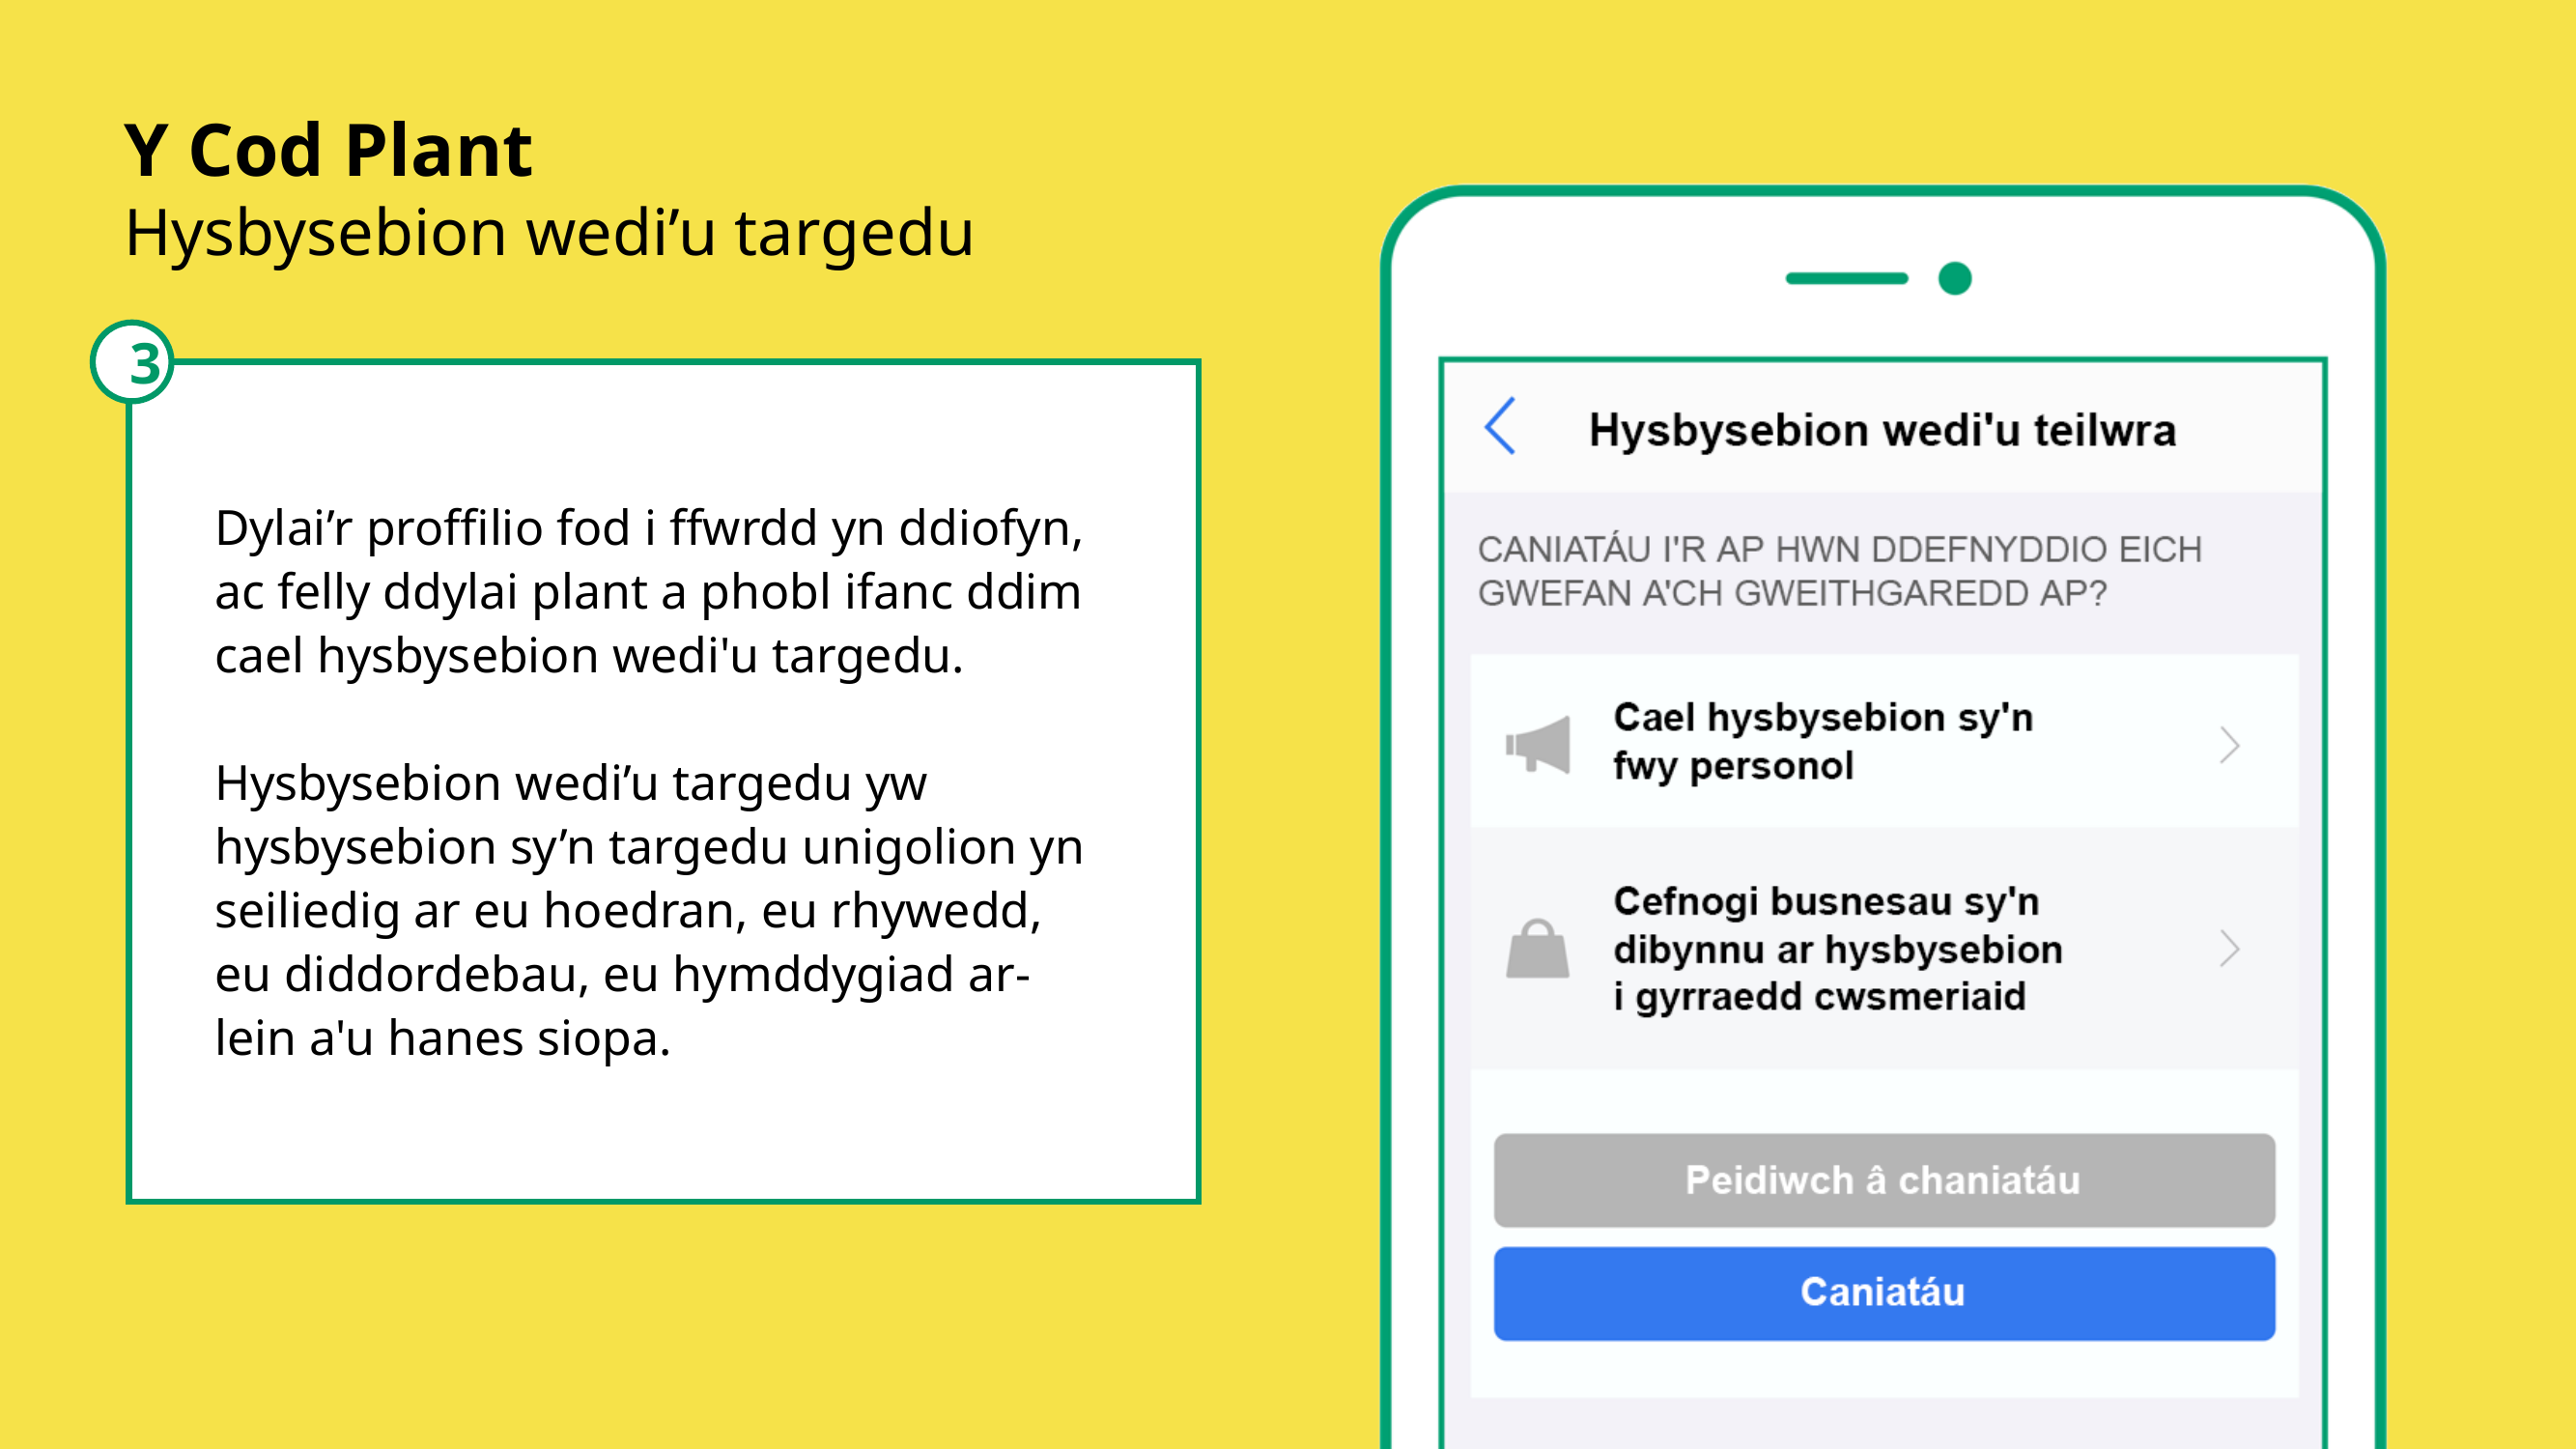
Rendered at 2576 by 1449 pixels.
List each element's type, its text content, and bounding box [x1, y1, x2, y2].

picture [1353, 158, 2414, 1449]
text_box Y Cod Plant Hysbysebion wedi’u targedu [109, 97, 2413, 221]
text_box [92, 322, 1200, 1203]
